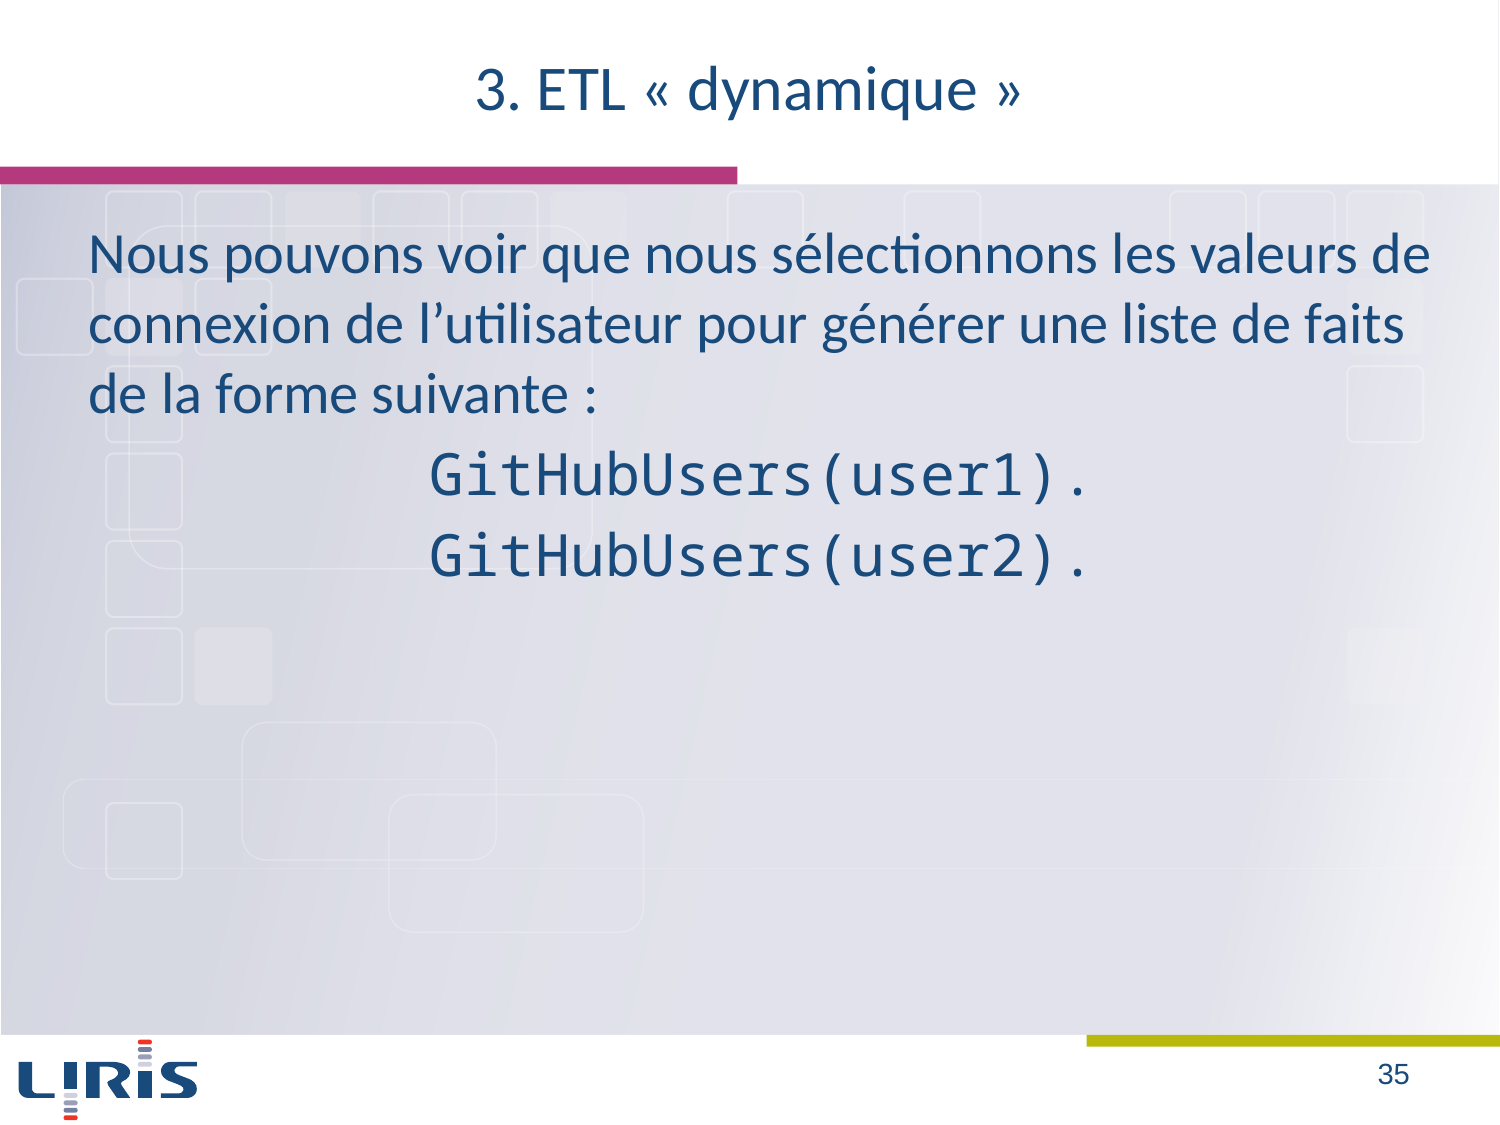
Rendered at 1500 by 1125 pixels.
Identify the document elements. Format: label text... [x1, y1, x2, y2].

list Nous pouvons voir que nous sélectionnons les valeurs de connexion de l’utilisateur pour générer une liste de faits de la forme suivante : GitHubUsers(user1). GitHubUsers(user2). [73, 208, 1452, 1012]
picture [1, 185, 1499, 1034]
title 3. ETL « dynamique » [75, 38, 1425, 132]
slide_number 35 [1230, 1042, 1425, 1103]
